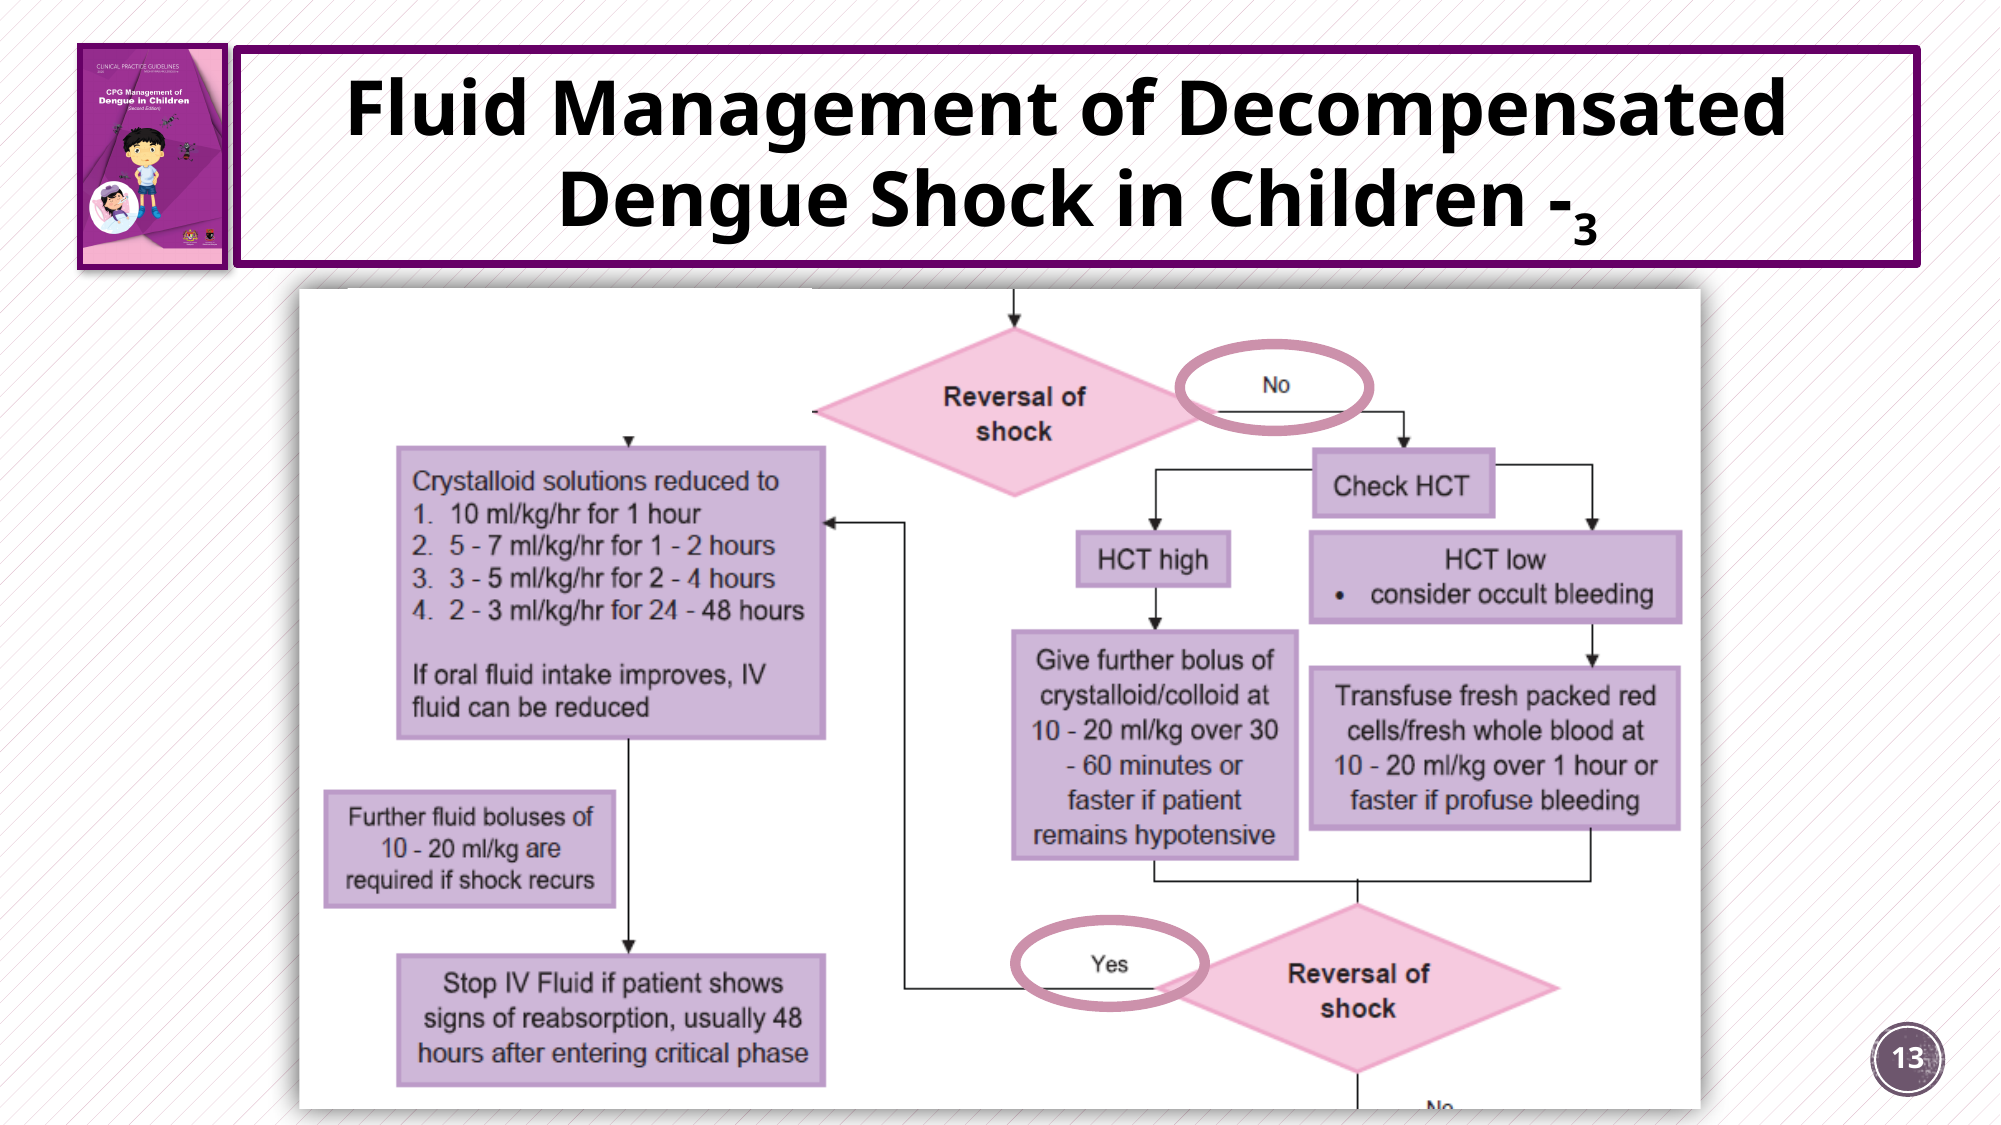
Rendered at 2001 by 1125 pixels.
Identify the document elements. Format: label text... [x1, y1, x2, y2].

text_box Fluid Management of Decompensated Dengue Shock in Children -3 [237, 49, 1918, 264]
slide_number 13 [1855, 1028, 1961, 1089]
picture [83, 49, 222, 264]
picture [299, 289, 1701, 1109]
